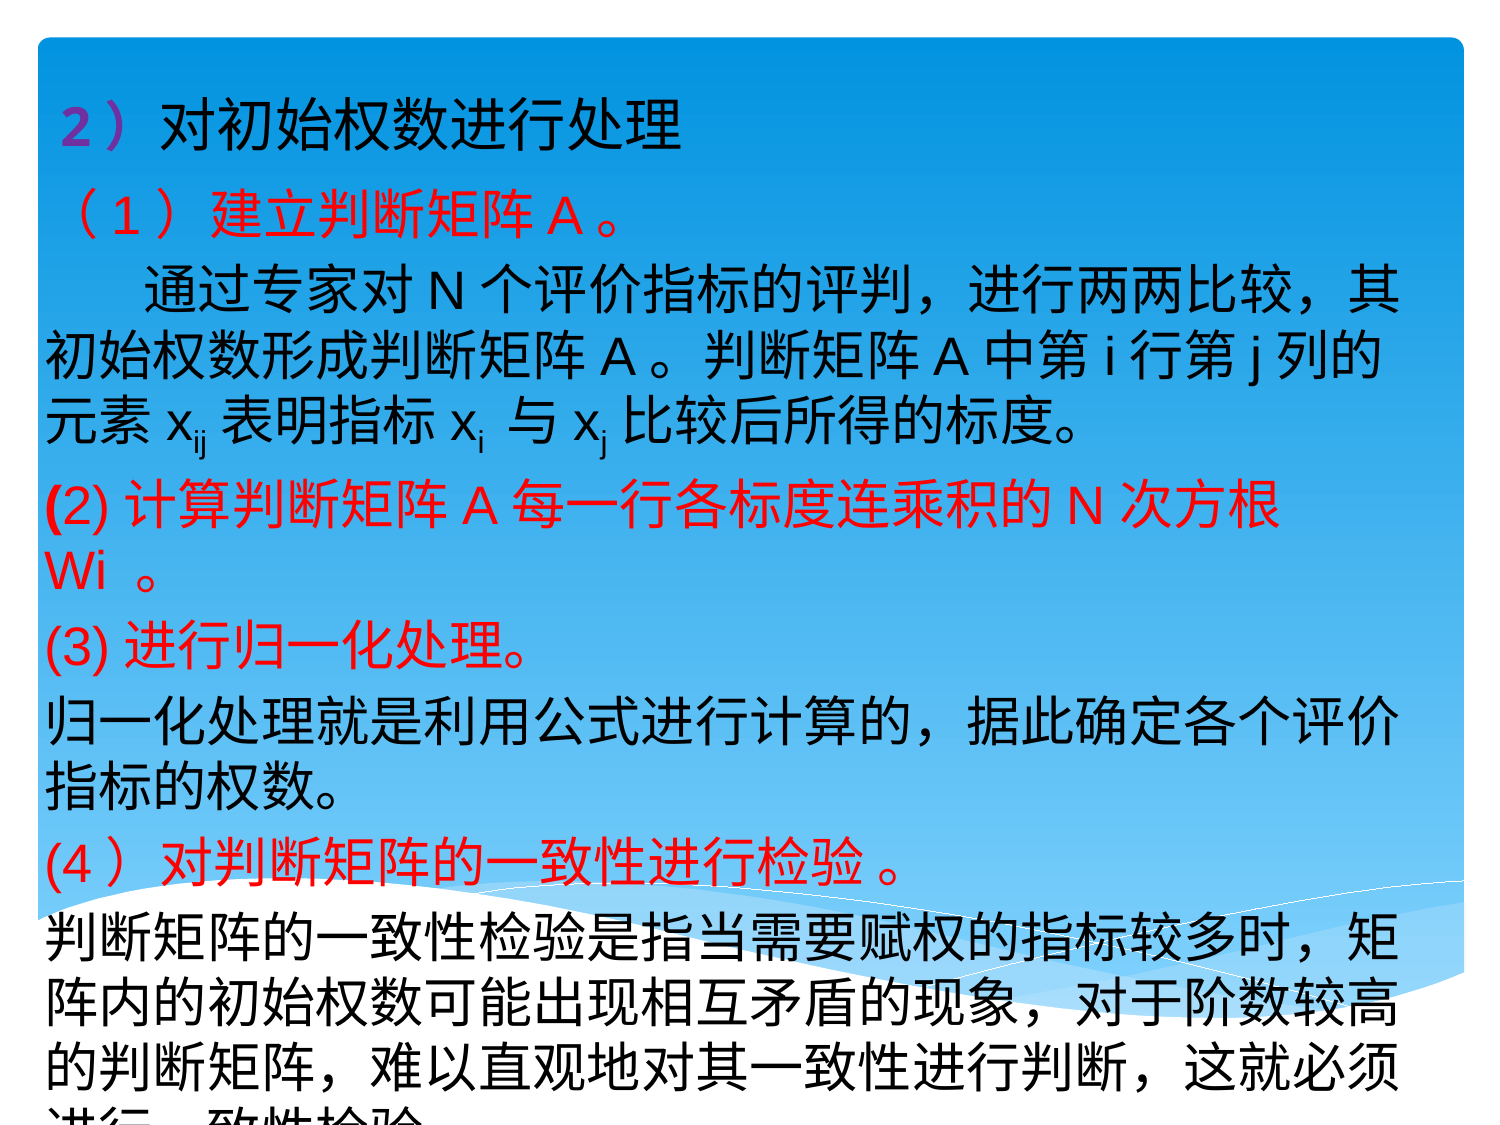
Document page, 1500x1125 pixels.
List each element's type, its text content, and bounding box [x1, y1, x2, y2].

title 2）对初始权数进行处理 [0, 66, 1010, 166]
subtitle （1）建立判断矩阵A。 通过专家对N个评价指标的评判，进行两两比较，其初始权数形成判断矩阵A。判断矩阵A中第i行第j列的元素xij表明指标xi 与xj比较后所得的标度。 (2)计算判断矩阵A每一行各标度连乘积的N次方根Wi 。 (3)进行归一化处理。 归一化处理就是利用公式进行计算的，据此确定各个评价指标的权数。 (4）对判断矩阵的一致性进行检验 。 判断矩阵的一致性检验是指当需要赋权的指标较多时，矩阵内的初始权数可能出现相互矛盾的现象，对于阶数较高的判断矩阵，难以直观地对其一致性进行判断，这就必须进行一致性检验。 [29, 172, 1447, 1125]
